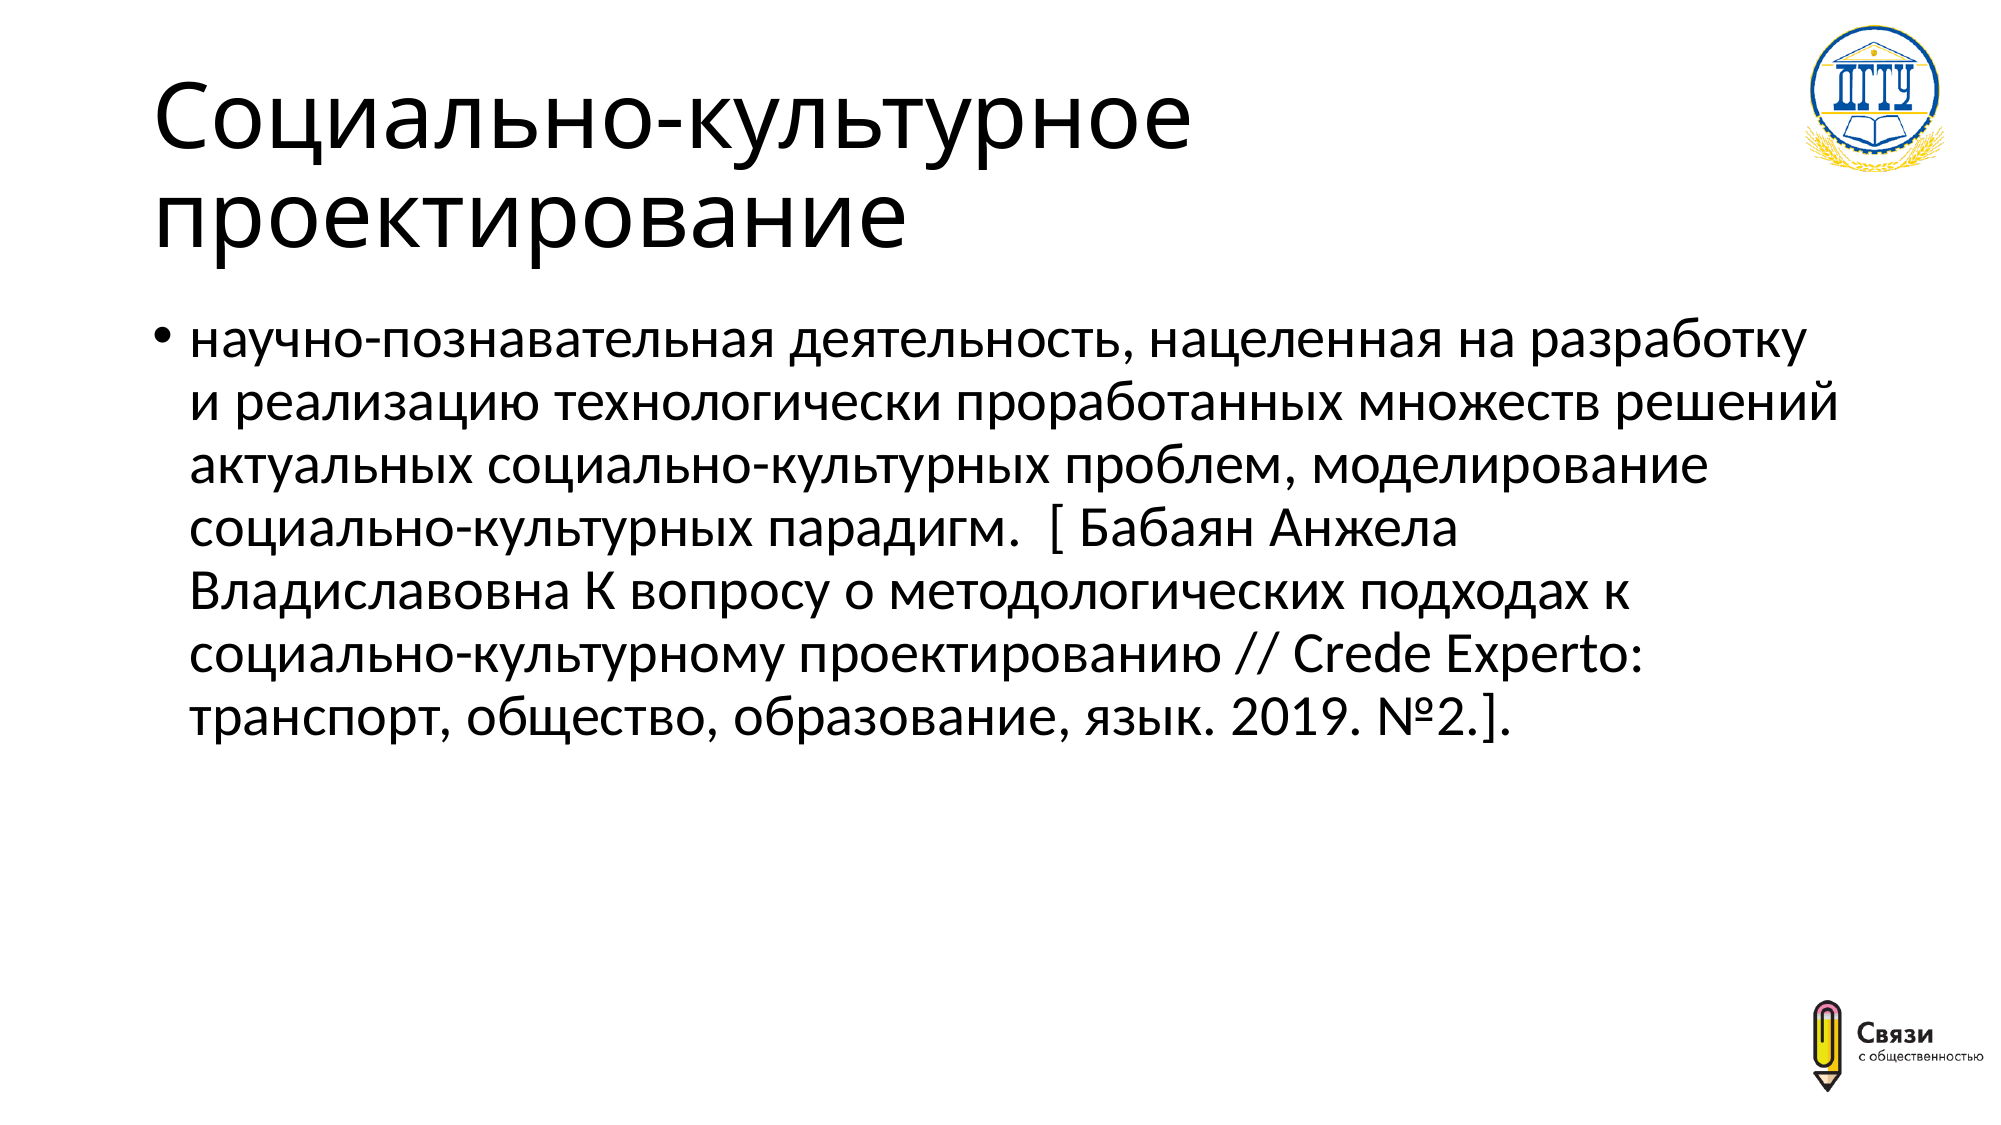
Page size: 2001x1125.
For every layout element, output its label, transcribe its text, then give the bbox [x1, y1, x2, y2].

list научно-познавательная деятельность, нацеленная на разработку и реализацию технологически проработанных множеств решений актуальных социально-культурных проблем, моделирование социально-культурных парадигм. [ Бабаян Анжела Владиславовна К вопросу о методологических подходах к социально-культурному проектированию // Crede Experto: транспорт, общество, образование, язык. 2019. №2.]. [137, 299, 1863, 1014]
picture [1805, 25, 1944, 172]
title Социально-культурное проектирование [137, 59, 1863, 278]
picture [1813, 1000, 1988, 1092]
